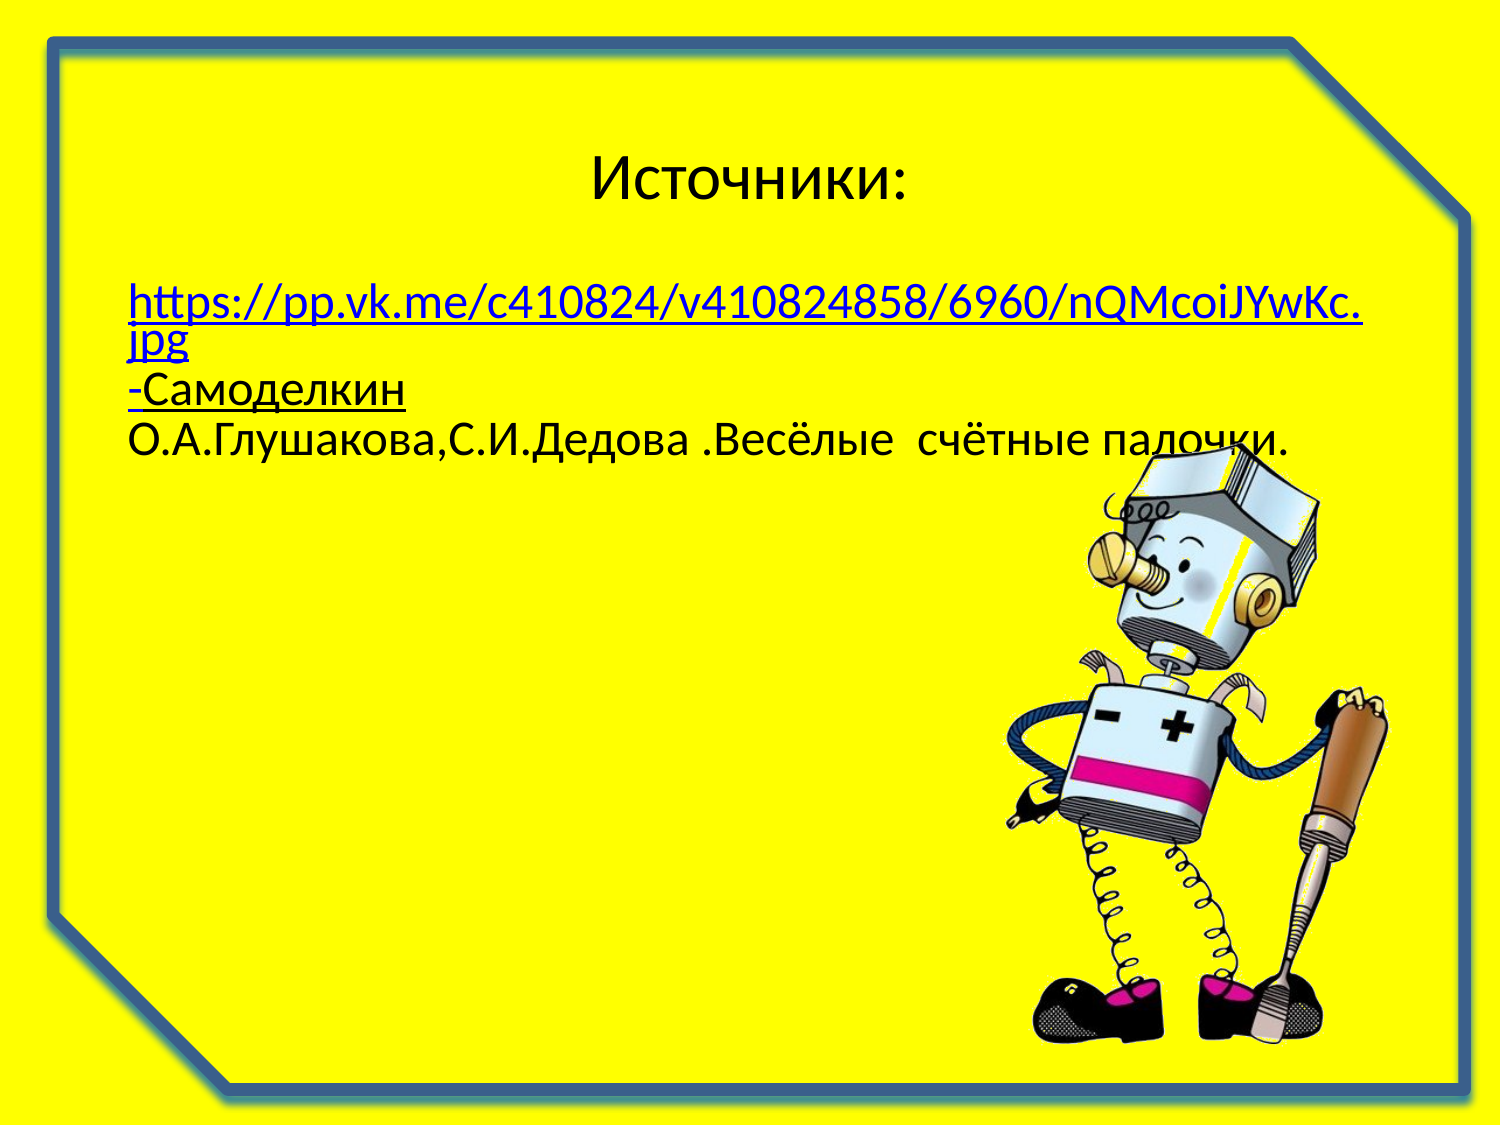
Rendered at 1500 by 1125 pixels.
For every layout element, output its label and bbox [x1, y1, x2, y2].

picture [962, 432, 1408, 1065]
text_box [50, 40, 1467, 1092]
